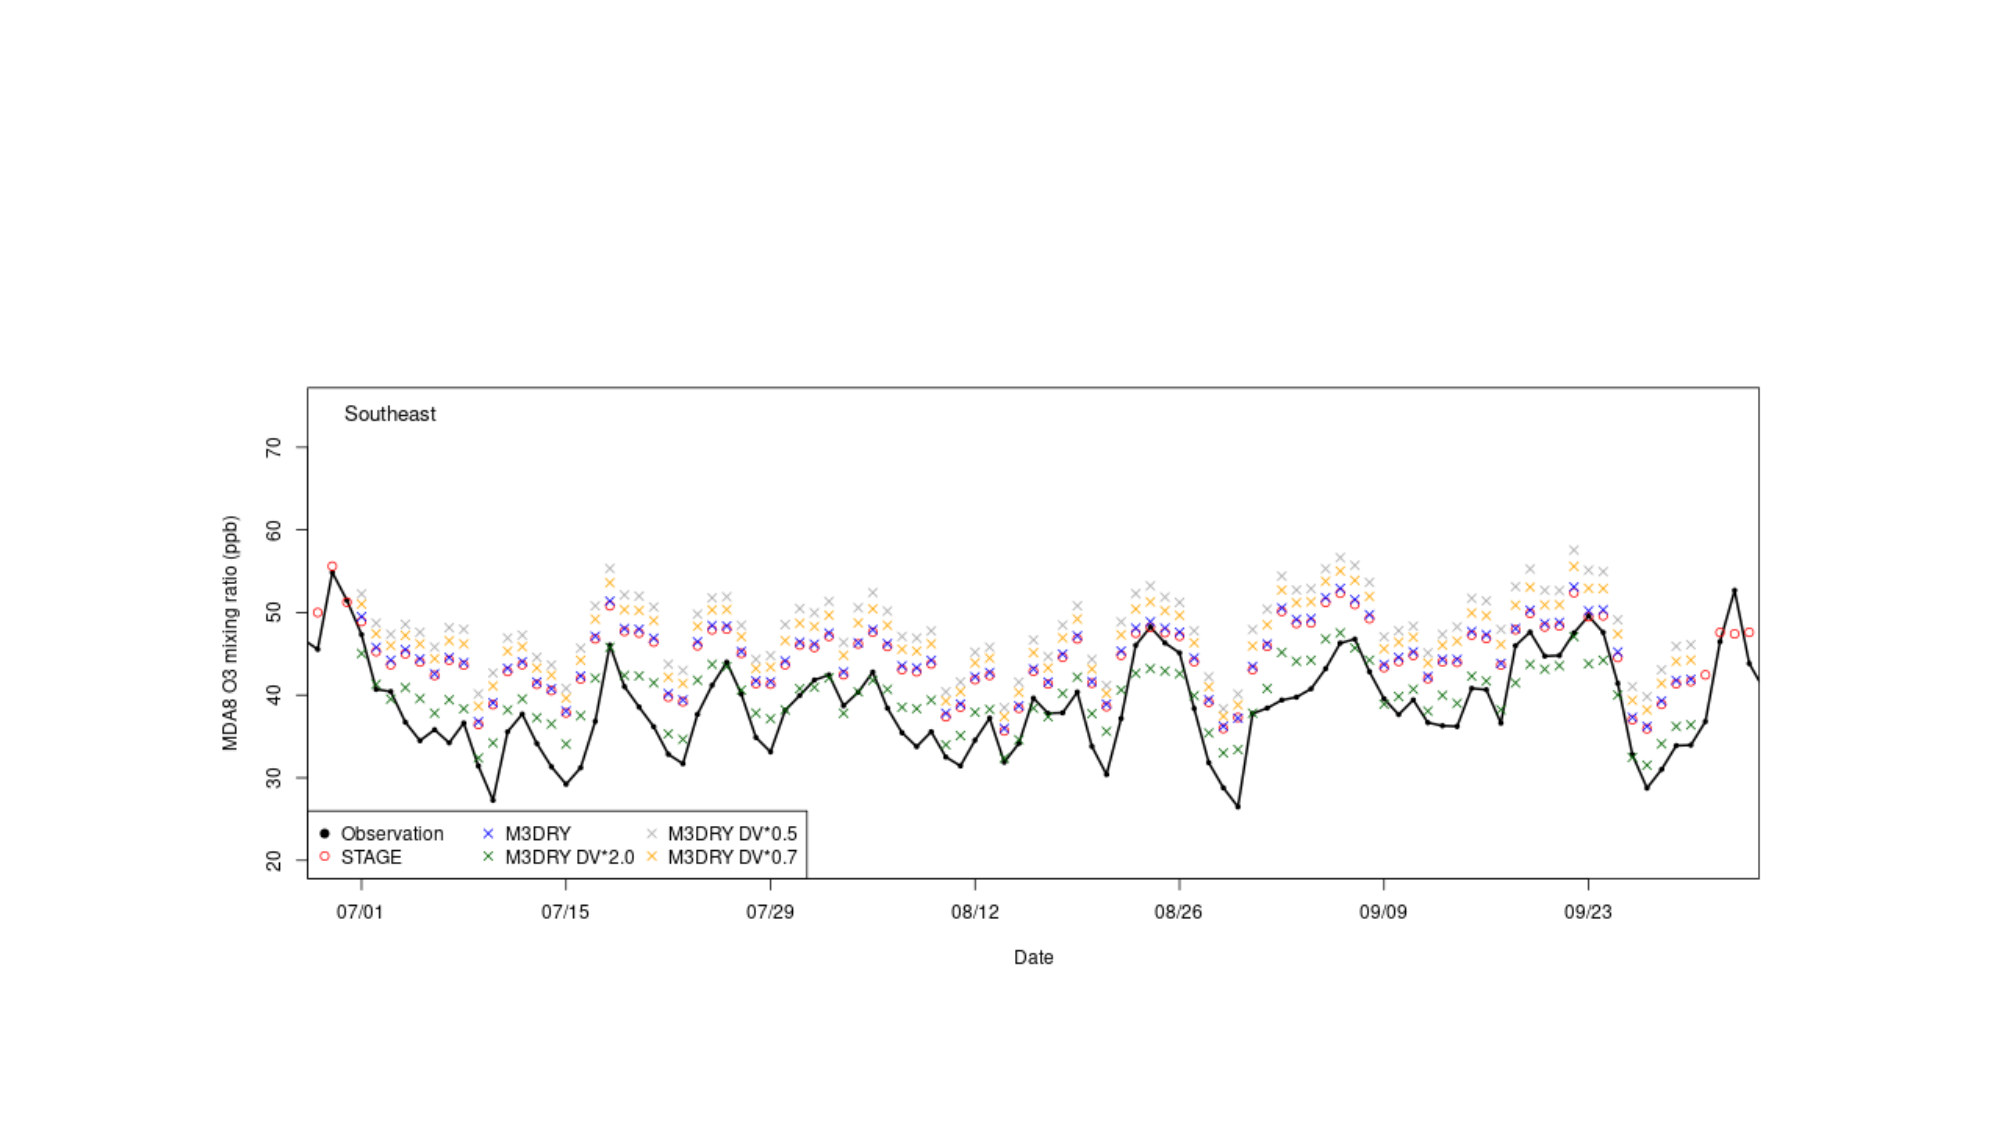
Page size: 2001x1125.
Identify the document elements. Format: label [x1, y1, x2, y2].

list [218, 343, 1782, 969]
